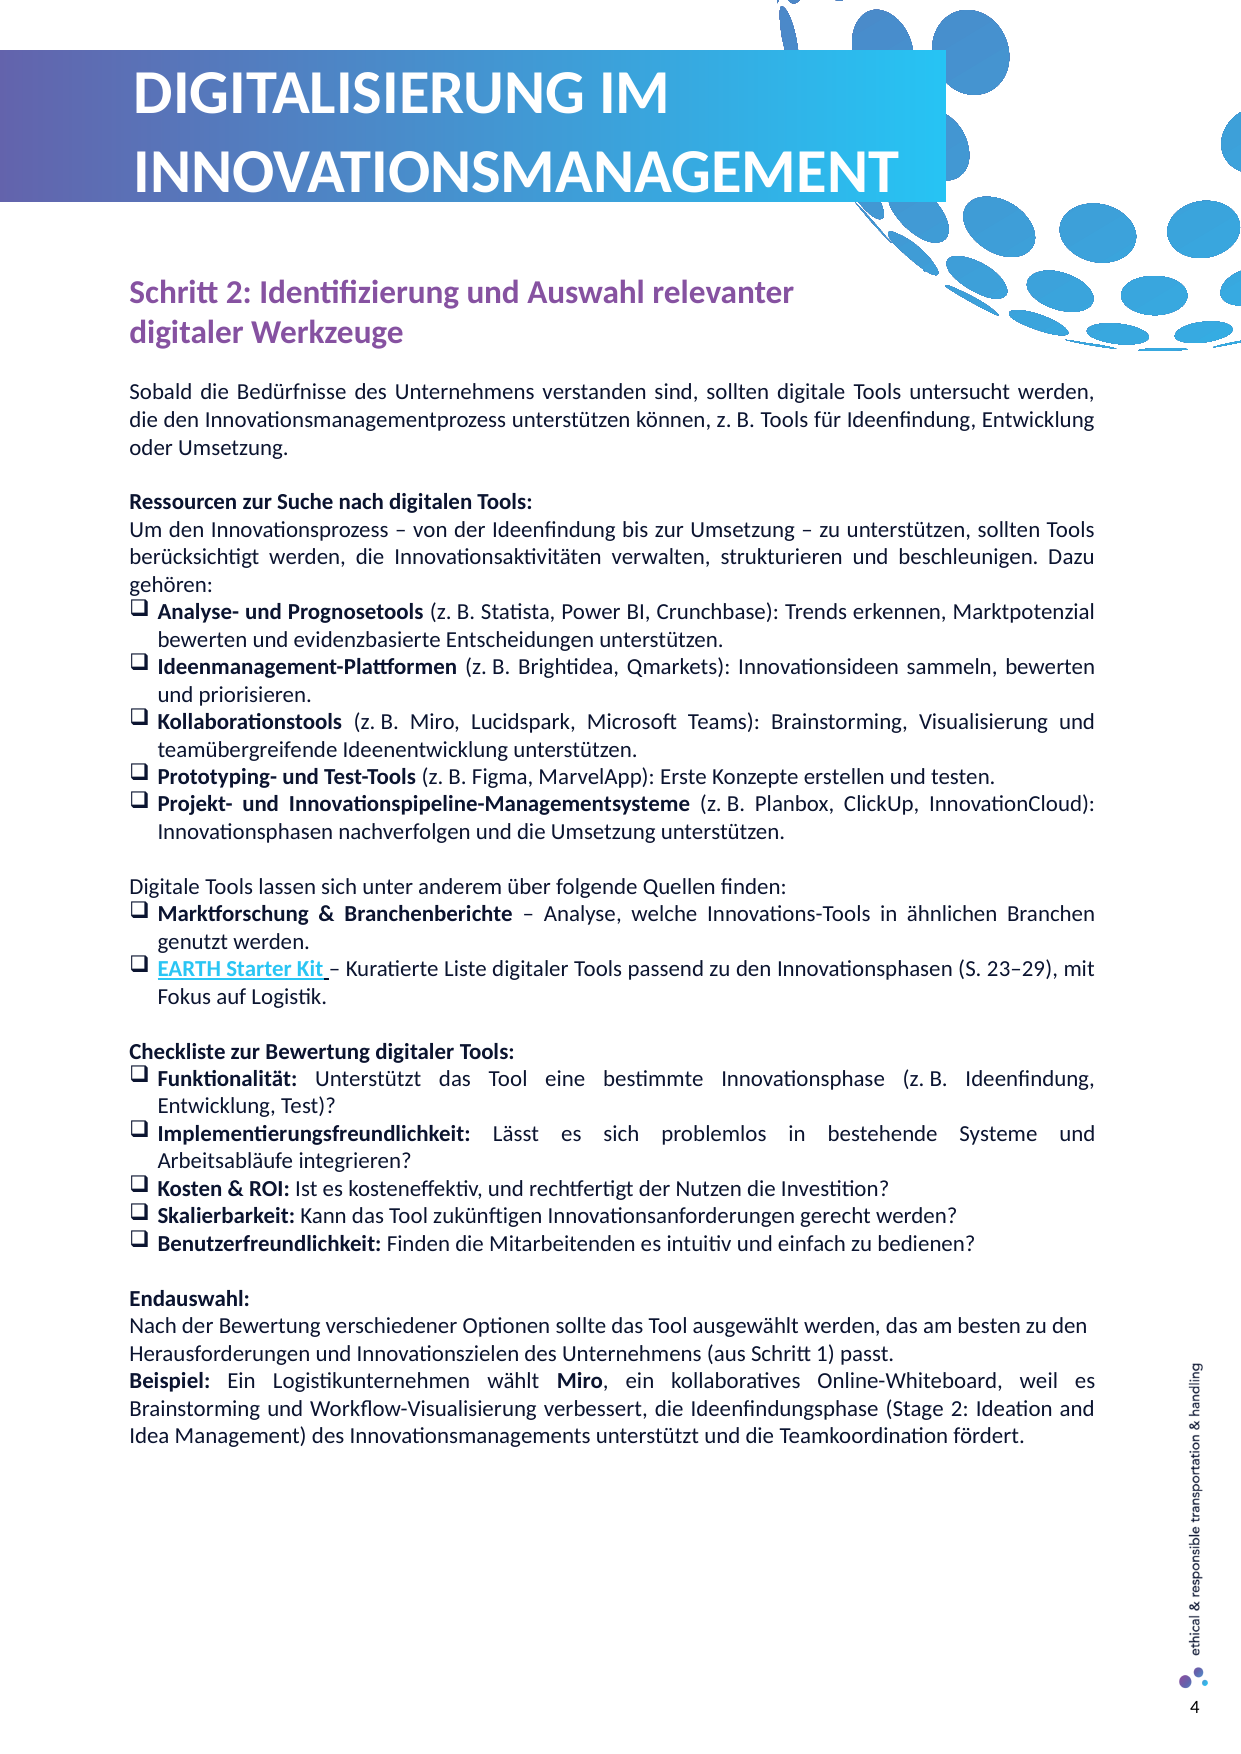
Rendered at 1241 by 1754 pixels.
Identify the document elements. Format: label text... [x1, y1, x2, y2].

text_box [852, 9, 913, 50]
text_box [945, 285, 999, 316]
text_box [1086, 323, 1149, 345]
text_box [1059, 203, 1137, 263]
text_box [1121, 276, 1188, 316]
picture [1179, 1357, 1217, 1680]
list DIGITALISIERUNG IM INNOVATIONSMANAGEMENT [0, 50, 946, 202]
text_box [963, 196, 1036, 257]
list Schritt 2: Identifizierung und Auswahl relevanter digitaler Werkzeuge Sobald die Bedürfnisse des Unternehmens verstanden sind, sollten digitale Tools untersucht werden, die den Innovationsmanagementprozess unterstützen können, z. B. Tools für Ideenfindung, Entwicklung oder Umsetzung. Ressourcen zur Suche nach digitalen Tools: Um den Innovationsprozess – von der Ideenfindung bis zur Umsetzung – zu unterstützen, sollten Tools berücksichtigt werden, die Innovationsaktivitäten verwalten, strukturieren und beschleunigen. Dazu gehören: Analyse- und Prognosetools (z. B. Statista, Power BI, Crunchbase): Trends erkennen, Marktpotenzial bewerten und evidenzbasierte Entscheidungen unterstützen. Ideenmanagement-Plattformen (z. B. Brightidea, Qmarkets): Innovationsideen sammeln, bewerten und priorisieren. Kollaborationstools (z. B. Miro, Lucidspark, Microsoft Teams): Brainstorming, Visualisierung und teamübergreifende Ideenentwicklung unterstützen. Prototyping- und Test-Tools (z. B. Figma, MarvelApp): Erste Konzepte erstellen und testen. Projekt- und Innovationspipeline-Managementsysteme (z. B. Planbox, ClickUp, InnovationCloud): Innovationsphasen nachverfolgen und die Umsetzung unterstützen. Digitale Tools lassen sich unter anderem über folgende Quellen finden: Marktforschung & Branchenberichte – Analyse, welche Innovations-Tools in ähnlichen Branchen genutzt werden. EARTH Starter Kit – Kuratierte Liste digitaler Tools passend zu den Innovationsphasen (S. 23–29), mit Fokus auf Logistik. Checkliste zur Bewertung digitaler Tools: Funktionalität: Unterstützt das Tool eine bestimmte Innovationsphase (z. B. Ideenfindung, Entwicklung, Test)? Implementierungsfreundlichkeit: Lässt es sich problemlos in bestehende Systeme und Arbeitsabläufe integrieren? Kosten & ROI: Ist es kosteneffektiv, und rechtfertigt der Nutzen die Investition? Skalierbarkeit: Kann das Tool zukünftigen Innovationsanforderungen gerecht werden? Benutzerfreundlichkeit: Finden die Mitarbeitenden es intuitiv und einfach zu bedienen? Endauswahl: Nach der Bewertung verschiedener Optionen sollte das Tool ausgewählt werden, das am besten zu den Herausforderungen und Innovationszielen des Unternehmens (aus Schritt 1) passt. Beispiel: Ein Logistikunternehmen wählt Miro, ein kollaboratives Online-Whiteboard, weil es Brainstorming und Workflow-Visualisierung verbessert, die Ideenfindungsphase (Stage 2: Ideation and Idea Management) des Innovationsmanagements unterstützt und die Teamkoordination fördert. [114, 262, 1112, 1687]
text_box [1026, 270, 1094, 312]
text_box [855, 202, 939, 276]
text_box [946, 256, 1008, 299]
text_box [888, 202, 949, 243]
text_box [1213, 340, 1241, 348]
text_box [1167, 200, 1240, 258]
text_box [1065, 339, 1117, 349]
text_box [1221, 112, 1241, 172]
text_box [946, 114, 970, 181]
text_box [788, 0, 800, 4]
text_box [932, 10, 1010, 95]
text_box [1174, 321, 1233, 343]
text_box [1009, 310, 1069, 336]
slide_number 4 [1153, 1676, 1215, 1736]
text_box [1220, 270, 1241, 306]
text_box [779, 6, 799, 50]
